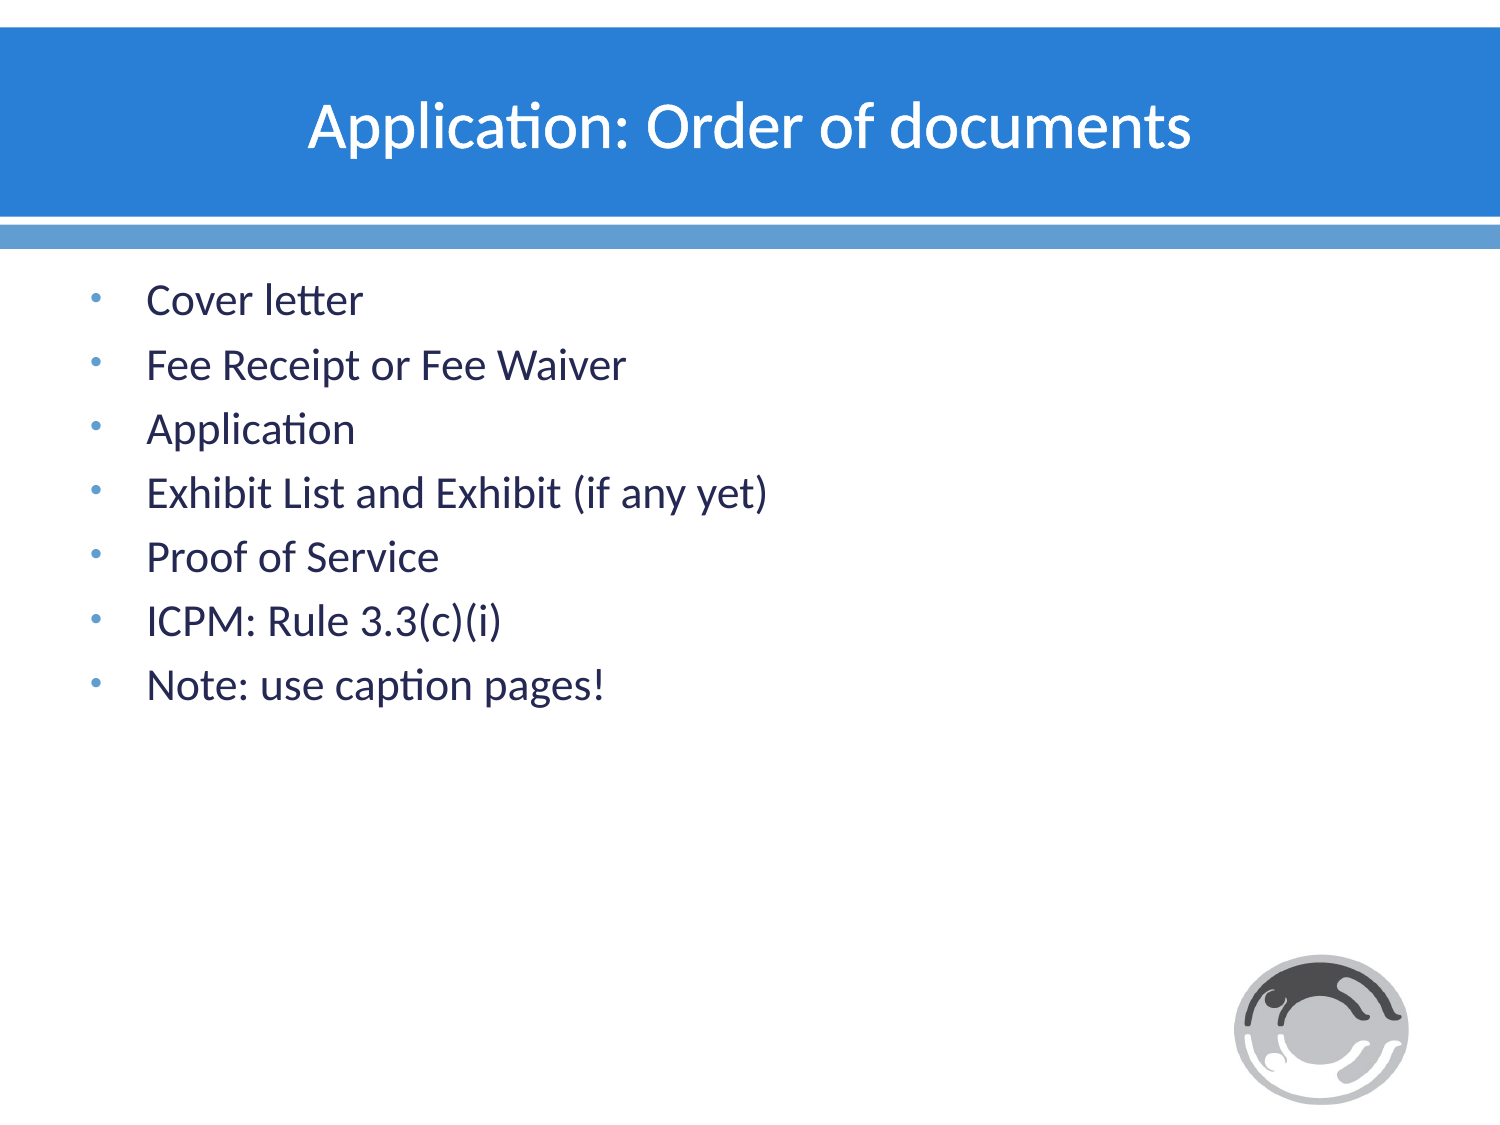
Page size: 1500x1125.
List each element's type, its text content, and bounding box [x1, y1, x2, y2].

title Application: Order of documents [75, 29, 1425, 213]
list Cover letter Fee Receipt or Fee Waiver Application Exhibit List and Exhibit (if any yet) Proof of Service ICPM: Rule 3.3(c)(i) Note: use caption pages! [75, 262, 1425, 1005]
picture [1234, 1005, 1424, 1125]
